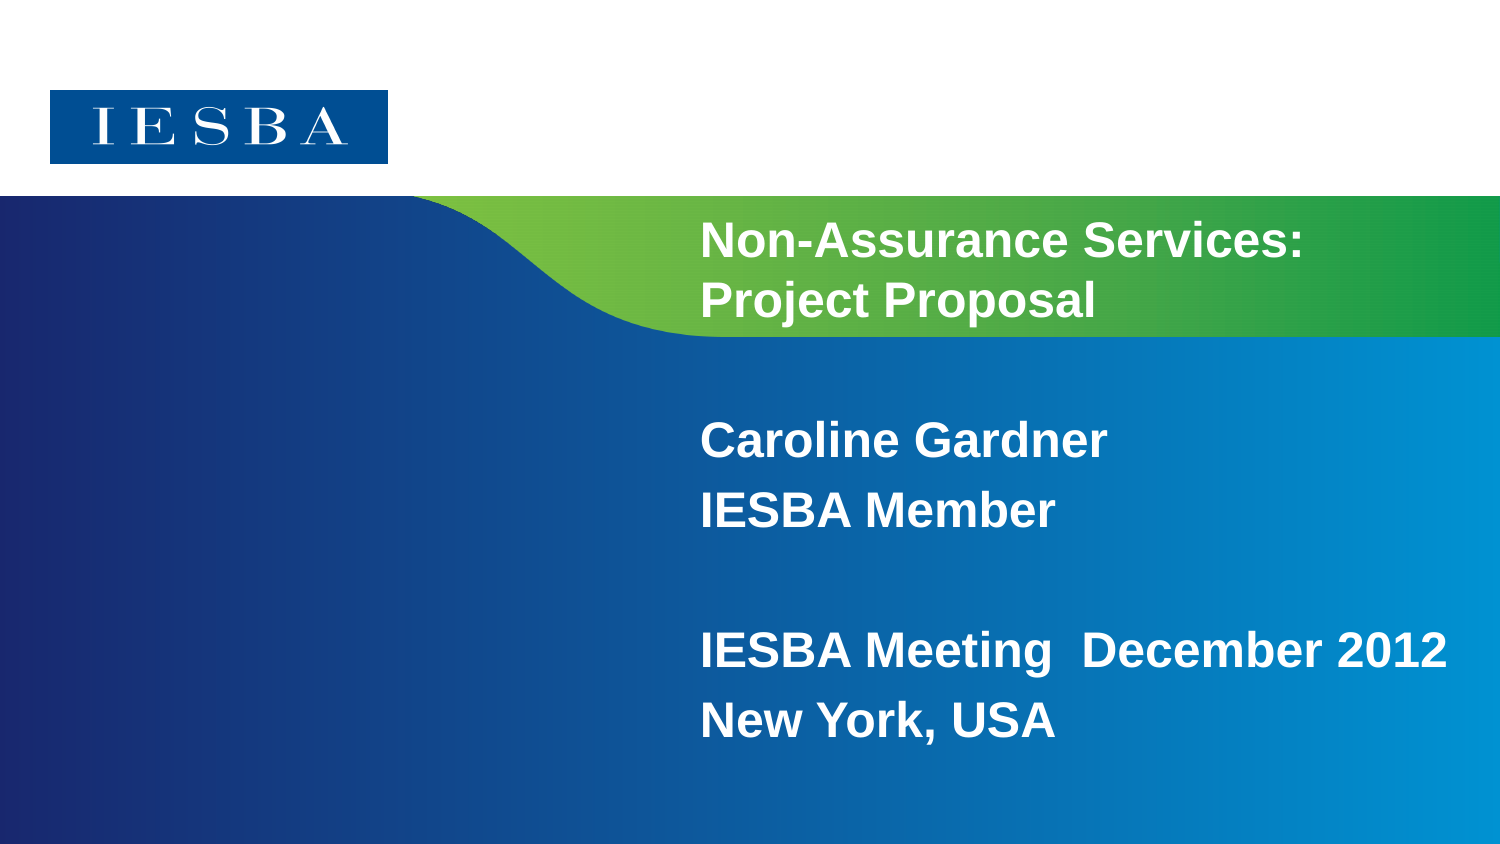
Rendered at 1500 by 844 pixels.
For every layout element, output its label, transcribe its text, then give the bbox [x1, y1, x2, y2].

subtitle Caroline Gardner IESBA Member IESBA Meeting December 2012 New York, USA [699, 407, 1475, 735]
picture [412, 196, 1500, 337]
picture [50, 90, 388, 164]
title Non-Assurance Services: Project Proposal [699, 206, 1463, 329]
